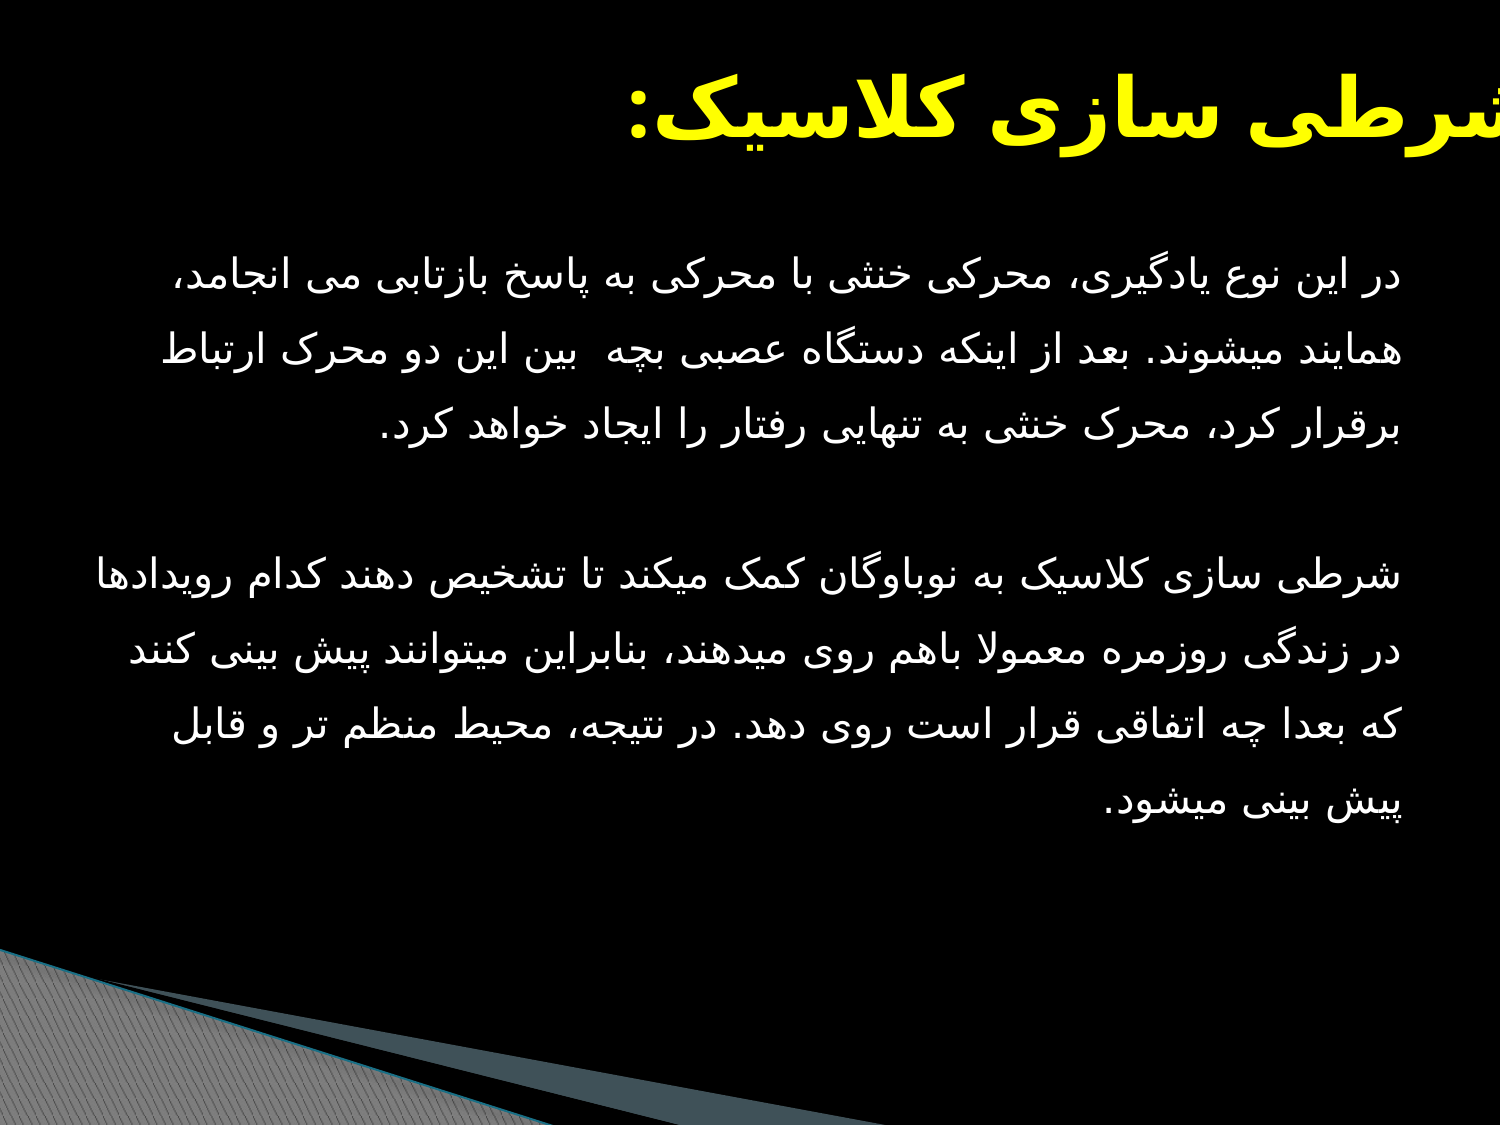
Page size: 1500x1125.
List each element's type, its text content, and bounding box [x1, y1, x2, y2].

text_box شرطی سازی کلاسیک: [611, 46, 1500, 162]
picture [0, 952, 543, 1125]
text_box در این نوع یادگیری، محرکی خنثی با محرکی به پاسخ بازتابی می انجامد، همایند میشوند. بعد از اینکه دستگاه عصبی بچه بین این دو محرک ارتباط برقرار کرد، محرک خنثی به تنهایی رفتار را ایجاد خواهد کرد. شرطی سازی کلاسیک به نوباوگان کمک میکند تا تشخیص دهند کدام رویدادها در زندگی روزمره معمولا باهم روی میدهند، بنابراین میتوانند پیش بینی کنند که بعدا چه اتفاقی قرار است روی دهد. در نتیجه، محیط منظم تر و قابل پیش بینی میشود. [70, 214, 1418, 829]
